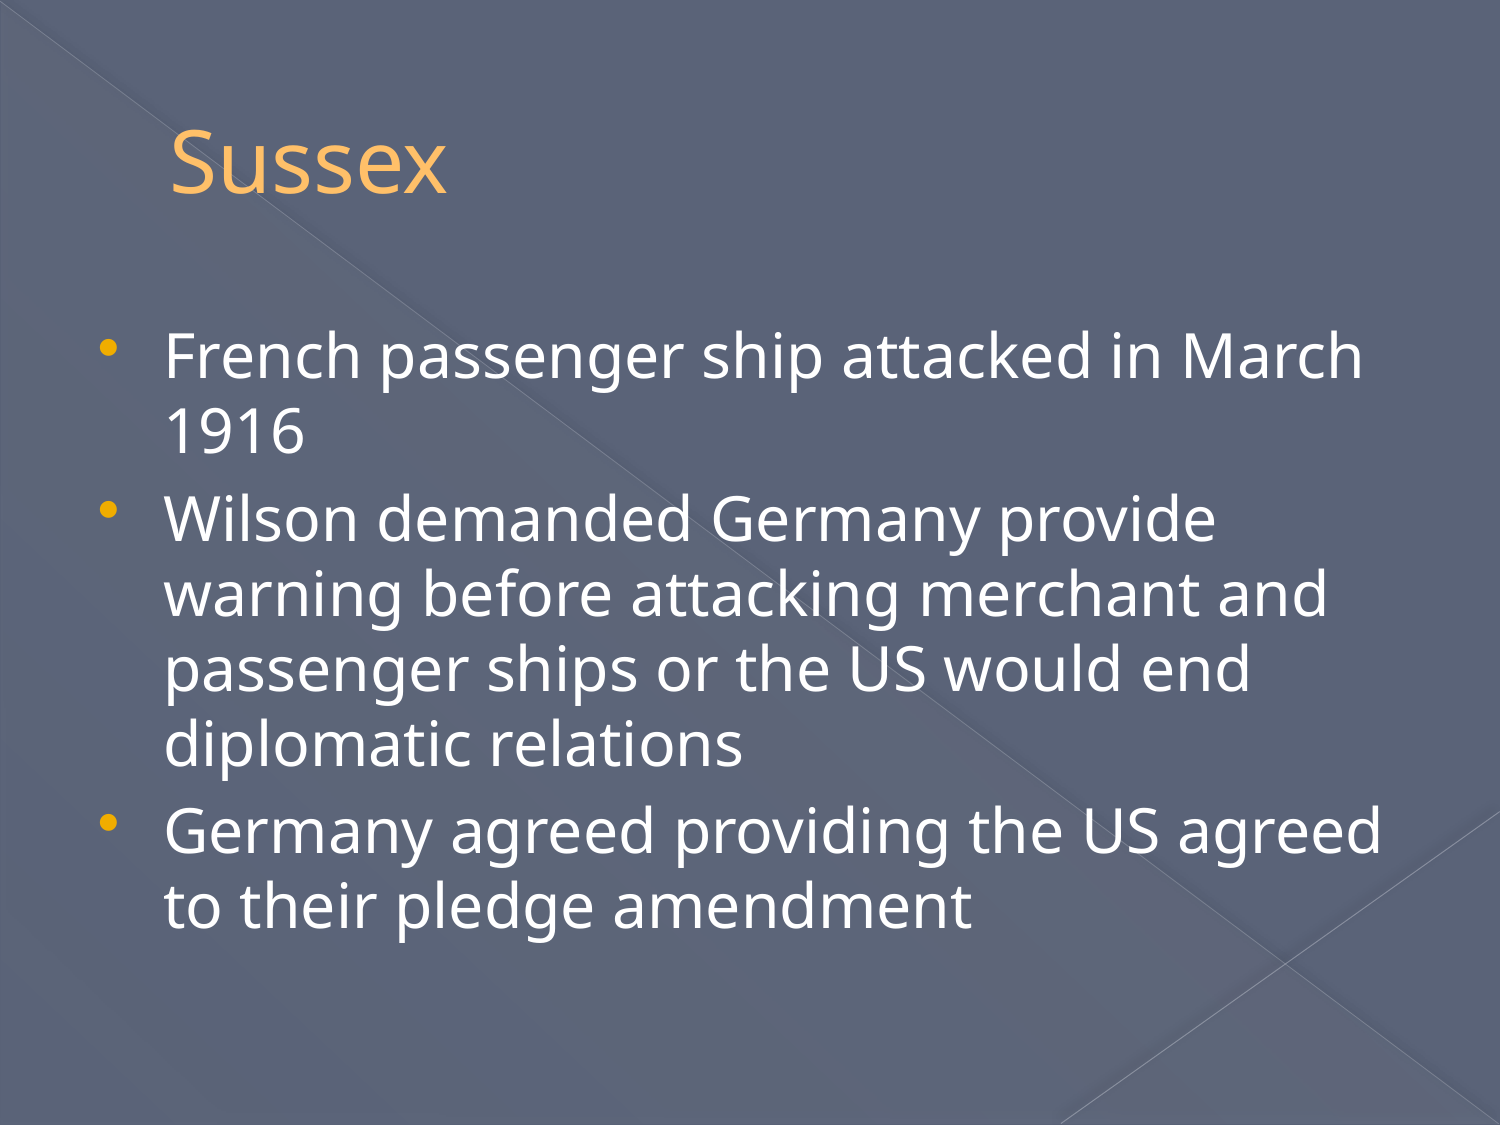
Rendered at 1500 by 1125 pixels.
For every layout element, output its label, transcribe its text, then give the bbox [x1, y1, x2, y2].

title Sussex [75, 43, 1425, 274]
list French passenger ship attacked in March 1916 Wilson demanded Germany provide warning before attacking merchant and passenger ships or the US would end diplomatic relations Germany agreed providing the US agreed to their pledge amendment [75, 308, 1425, 1059]
